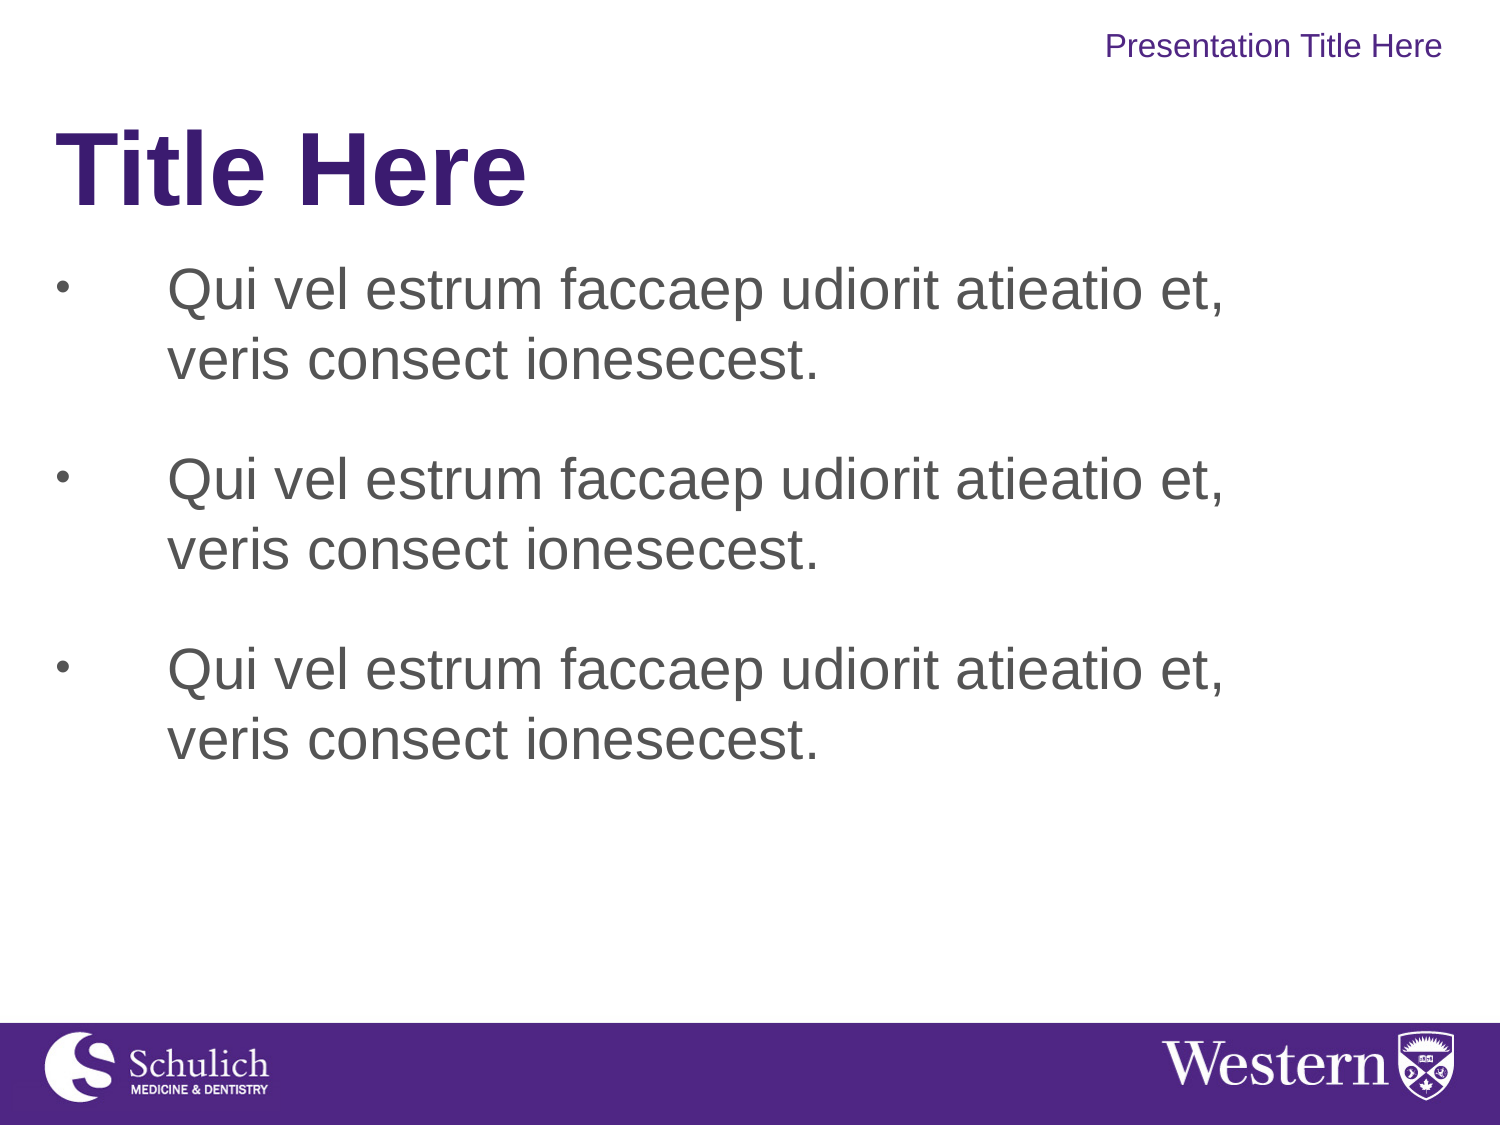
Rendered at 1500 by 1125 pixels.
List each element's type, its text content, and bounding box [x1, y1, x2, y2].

picture [0, 0, 1500, 1125]
text_box Presentation Title Here [935, 17, 1459, 72]
text_box Title Here Qui vel estrum faccaep udiorit atieatio et, veris consect ionesecest. Qui vel estrum faccaep udiorit atieatio et, veris consect ionesecest. Qui vel estrum faccaep udiorit atieatio et, veris consect ionesecest. [40, 93, 1354, 1119]
